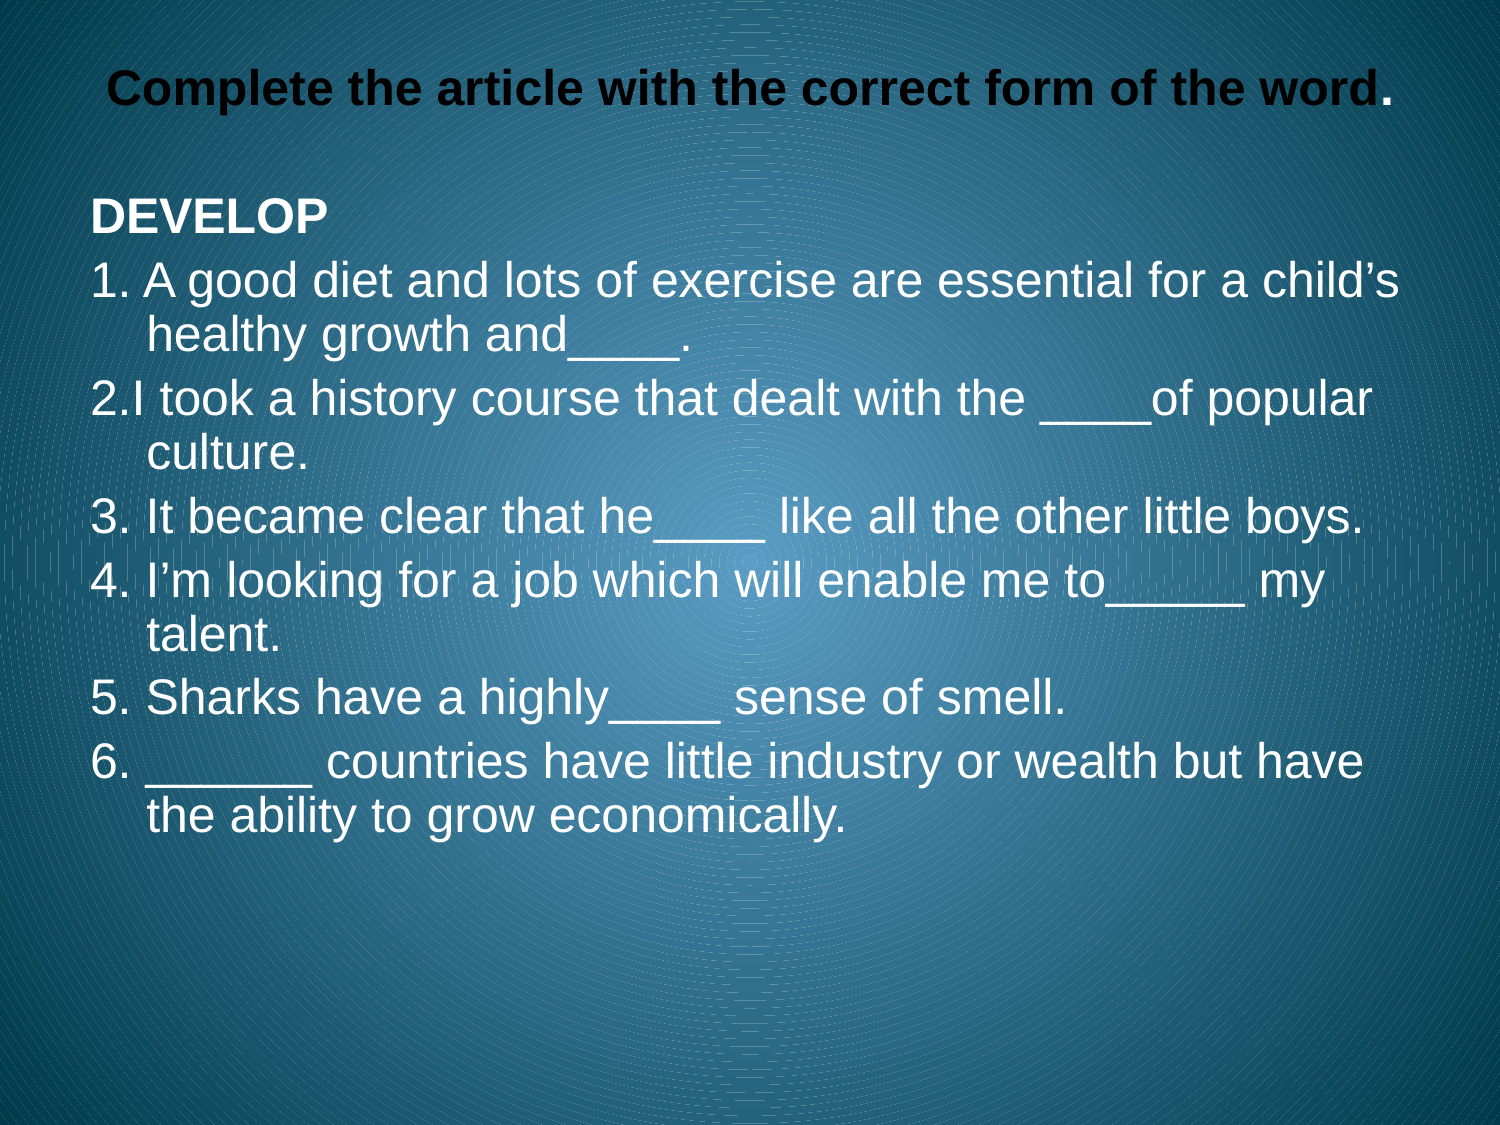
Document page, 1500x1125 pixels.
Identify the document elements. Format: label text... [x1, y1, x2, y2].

list Complete the article with the correct form of the word. DEVELOP 1. A good diet and lots of exercise are essential for a child’s healthy growth and____. 2.I took a history course that dealt with the ____of popular culture. 3. It became clear that he____ like all the other little boys. 4. I’m looking for a job which will enable me to_____ my talent. 5. Sharks have a highly____ sense of smell. 6. ______ countries have little industry or wealth but have the ability to grow economically. [74, 54, 1426, 1006]
